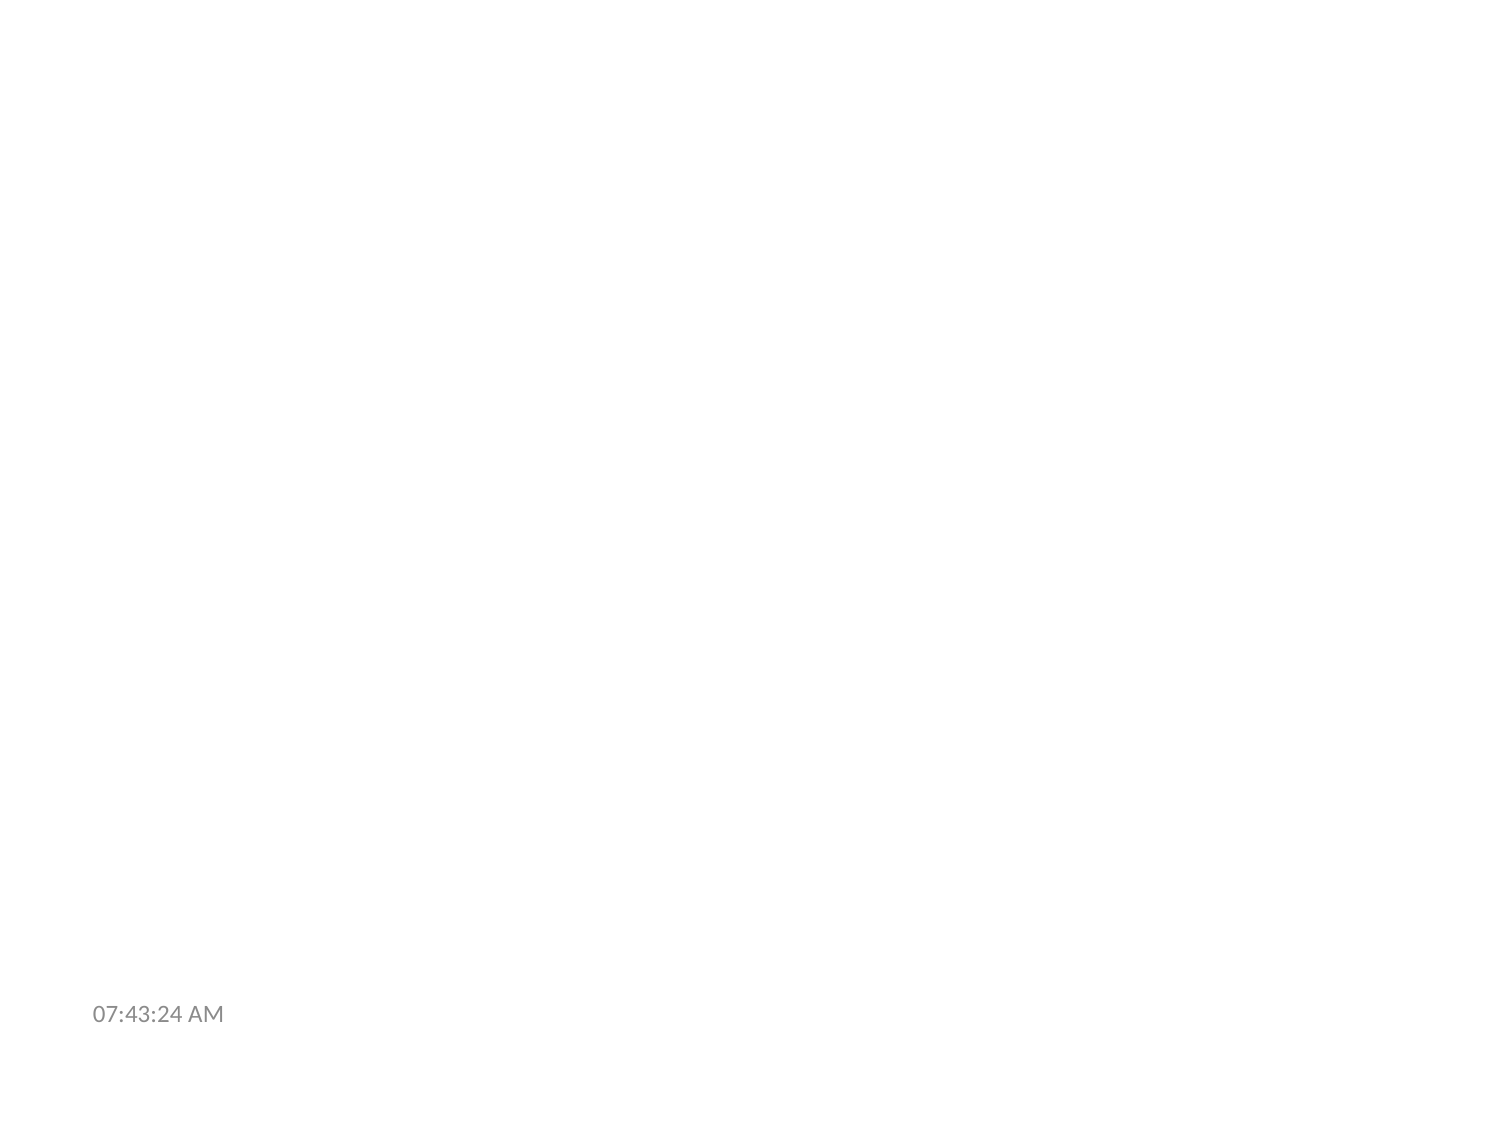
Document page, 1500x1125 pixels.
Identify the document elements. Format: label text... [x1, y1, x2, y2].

text_box 3:35:09 PM [77, 982, 428, 1043]
